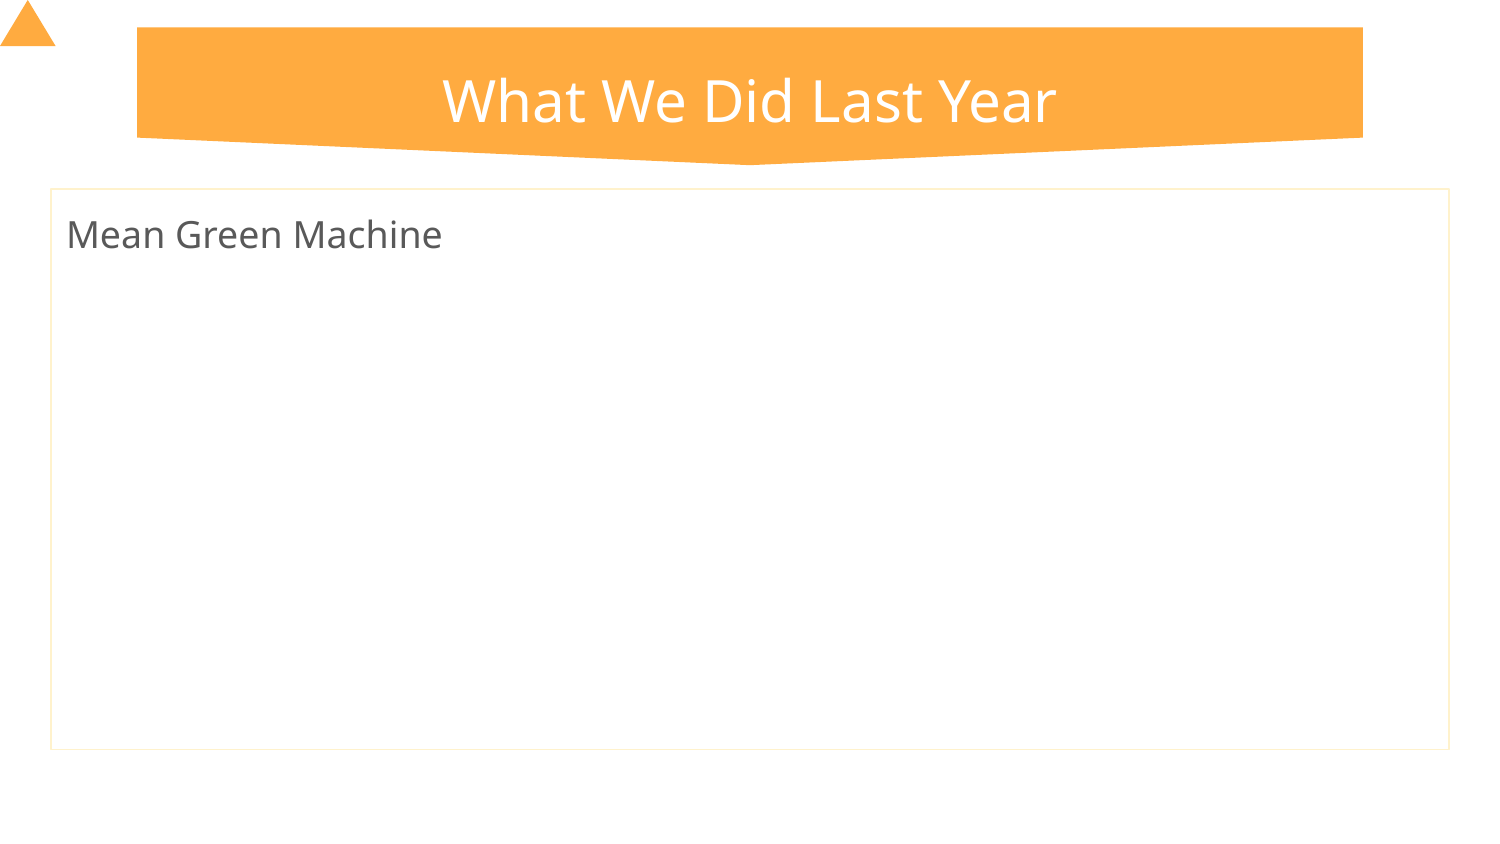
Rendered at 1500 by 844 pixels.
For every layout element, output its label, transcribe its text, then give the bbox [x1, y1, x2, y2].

title What We Did Last Year [51, 49, 1449, 144]
text_box [279, 144, 1221, 166]
text_box [0, 0, 56, 47]
text_box [137, 27, 1363, 49]
list Mean Green Machine [51, 189, 1449, 750]
